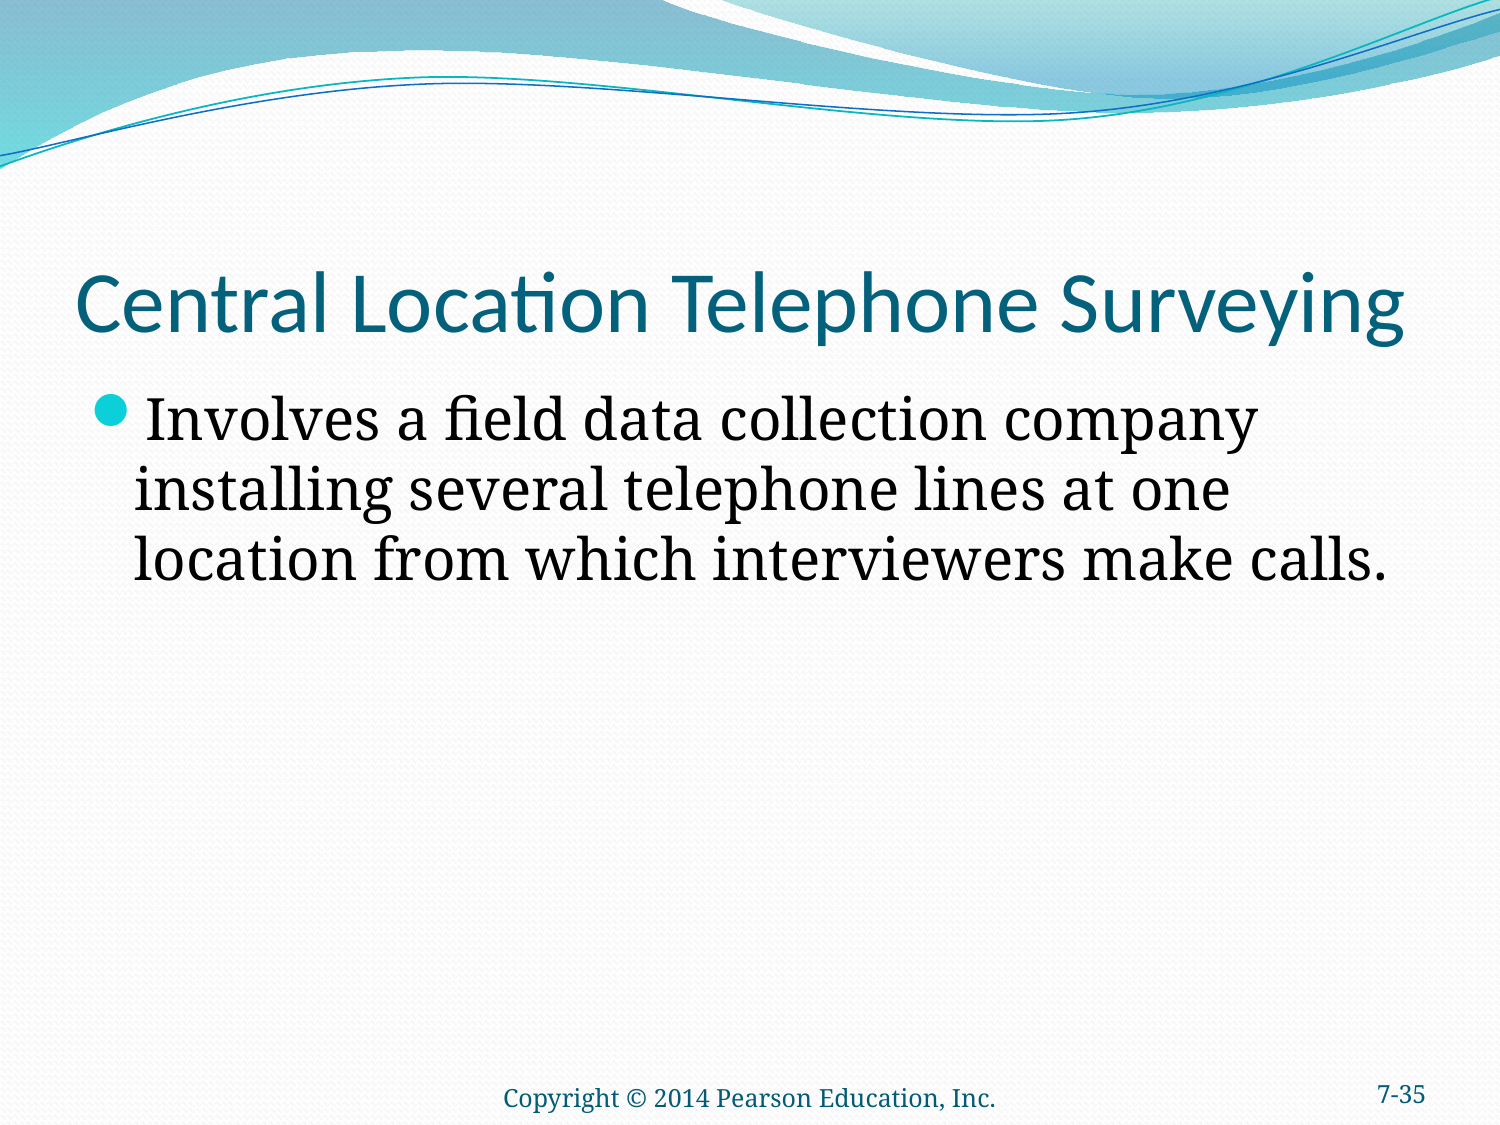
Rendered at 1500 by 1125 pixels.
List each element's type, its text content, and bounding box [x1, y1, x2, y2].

list Involves a field data collection company installing several telephone lines at one location from which interviewers make calls. [74, 374, 1426, 1096]
title Central Location Telephone Surveying [74, 162, 1426, 351]
